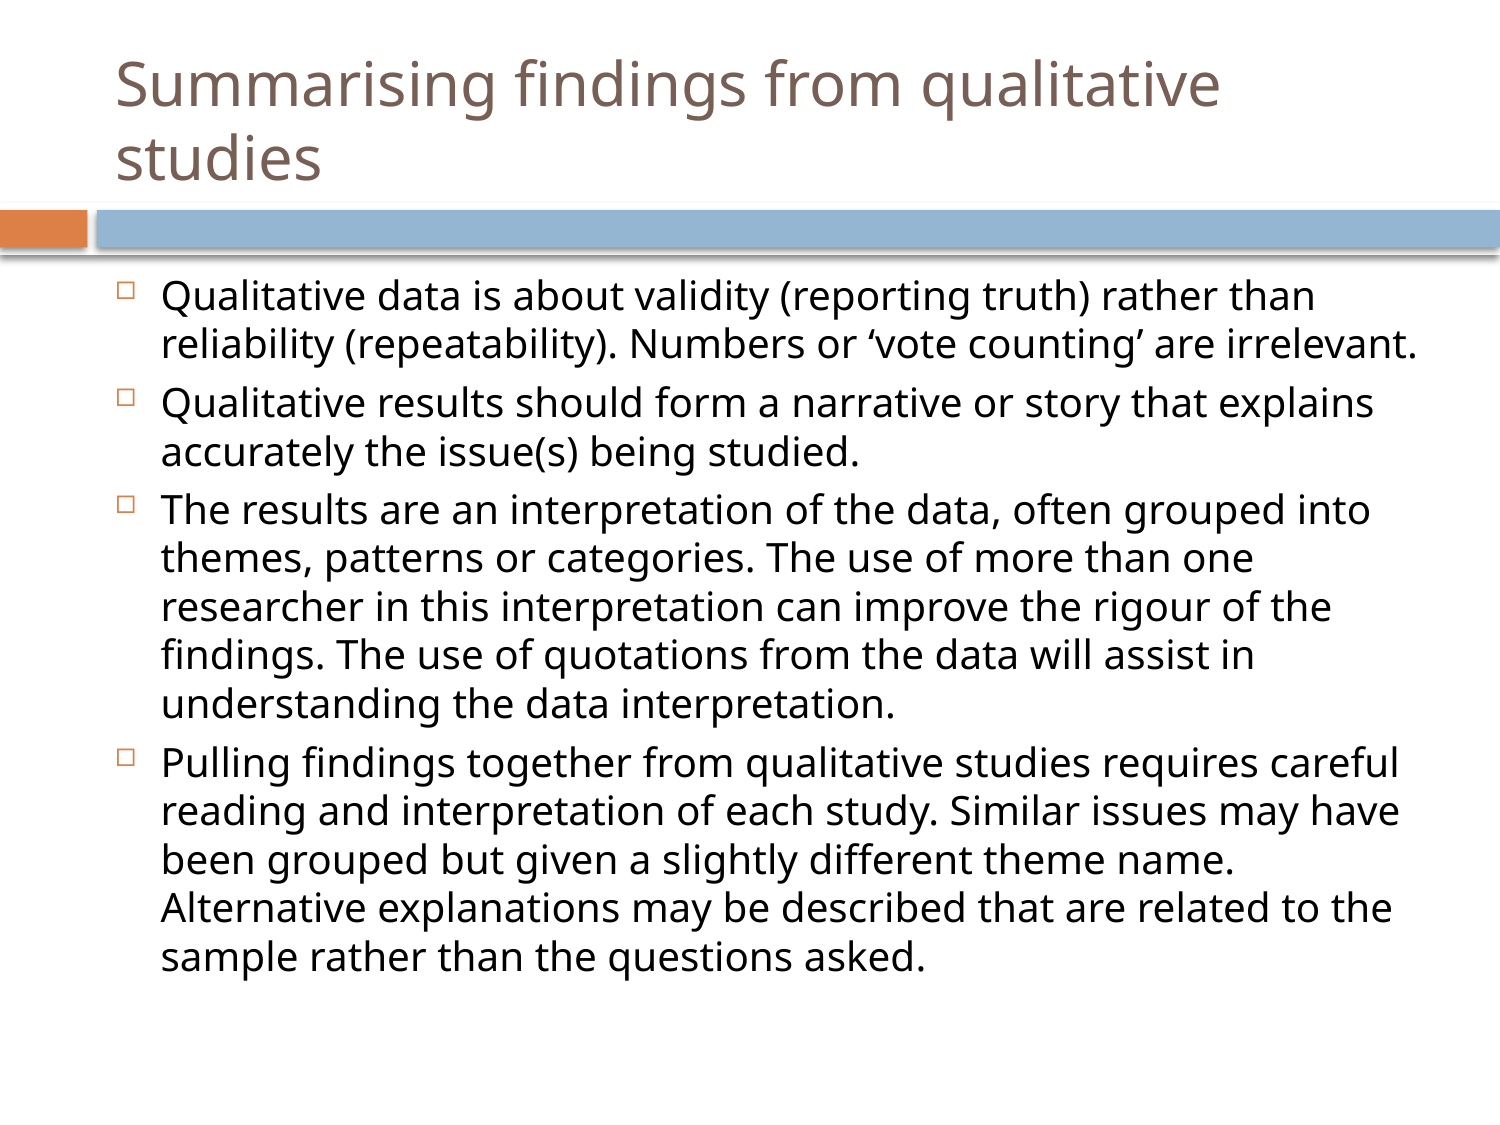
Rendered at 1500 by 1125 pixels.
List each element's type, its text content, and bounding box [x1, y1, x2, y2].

list Qualitative data is about validity (reporting truth) rather than reliability (repeatability). Numbers or ‘vote counting’ are irrelevant. Qualitative results should form a narrative or story that explains accurately the issue(s) being studied. The results are an interpretation of the data, often grouped into themes, patterns or categories. The use of more than one researcher in this interpretation can improve the rigour of the findings. The use of quotations from the data will assist in understanding the data interpretation. Pulling findings together from qualitative studies requires careful reading and interpretation of each study. Similar issues may have been grouped but given a slightly different theme name. Alternative explanations may be described that are related to the sample rather than the questions asked. [100, 262, 1438, 1000]
title Summarising findings from qualitative studies [100, 37, 1438, 200]
